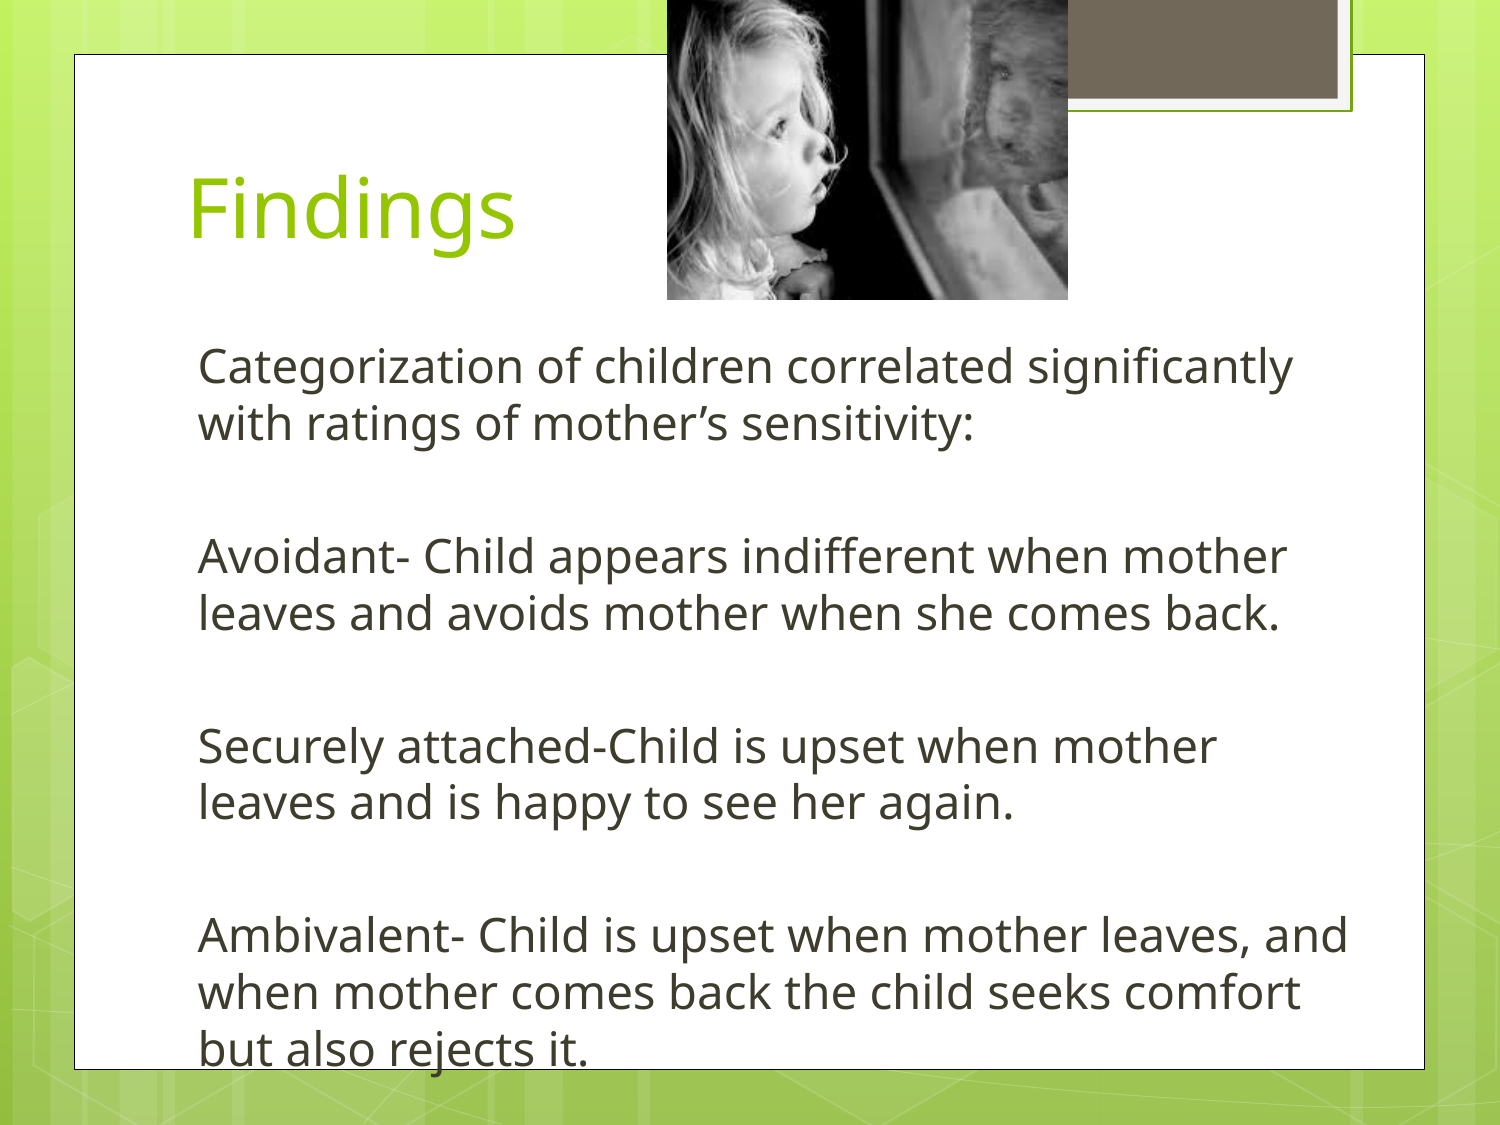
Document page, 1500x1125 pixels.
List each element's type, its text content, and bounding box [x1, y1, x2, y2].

title Findings [1075, 74, 1324, 262]
picture [667, 0, 1069, 300]
title Findings [171, 74, 661, 262]
list Categorization of children correlated significantly with ratings of mother’s sensitivity: Avoidant- Child appears indifferent when mother leaves and avoids mother when she comes back. Securely attached-Child is upset when mother leaves and is happy to see her again. Ambivalent- Child is upset when mother leaves, and when mother comes back the child seeks comfort but also rejects it. [171, 262, 1367, 1085]
